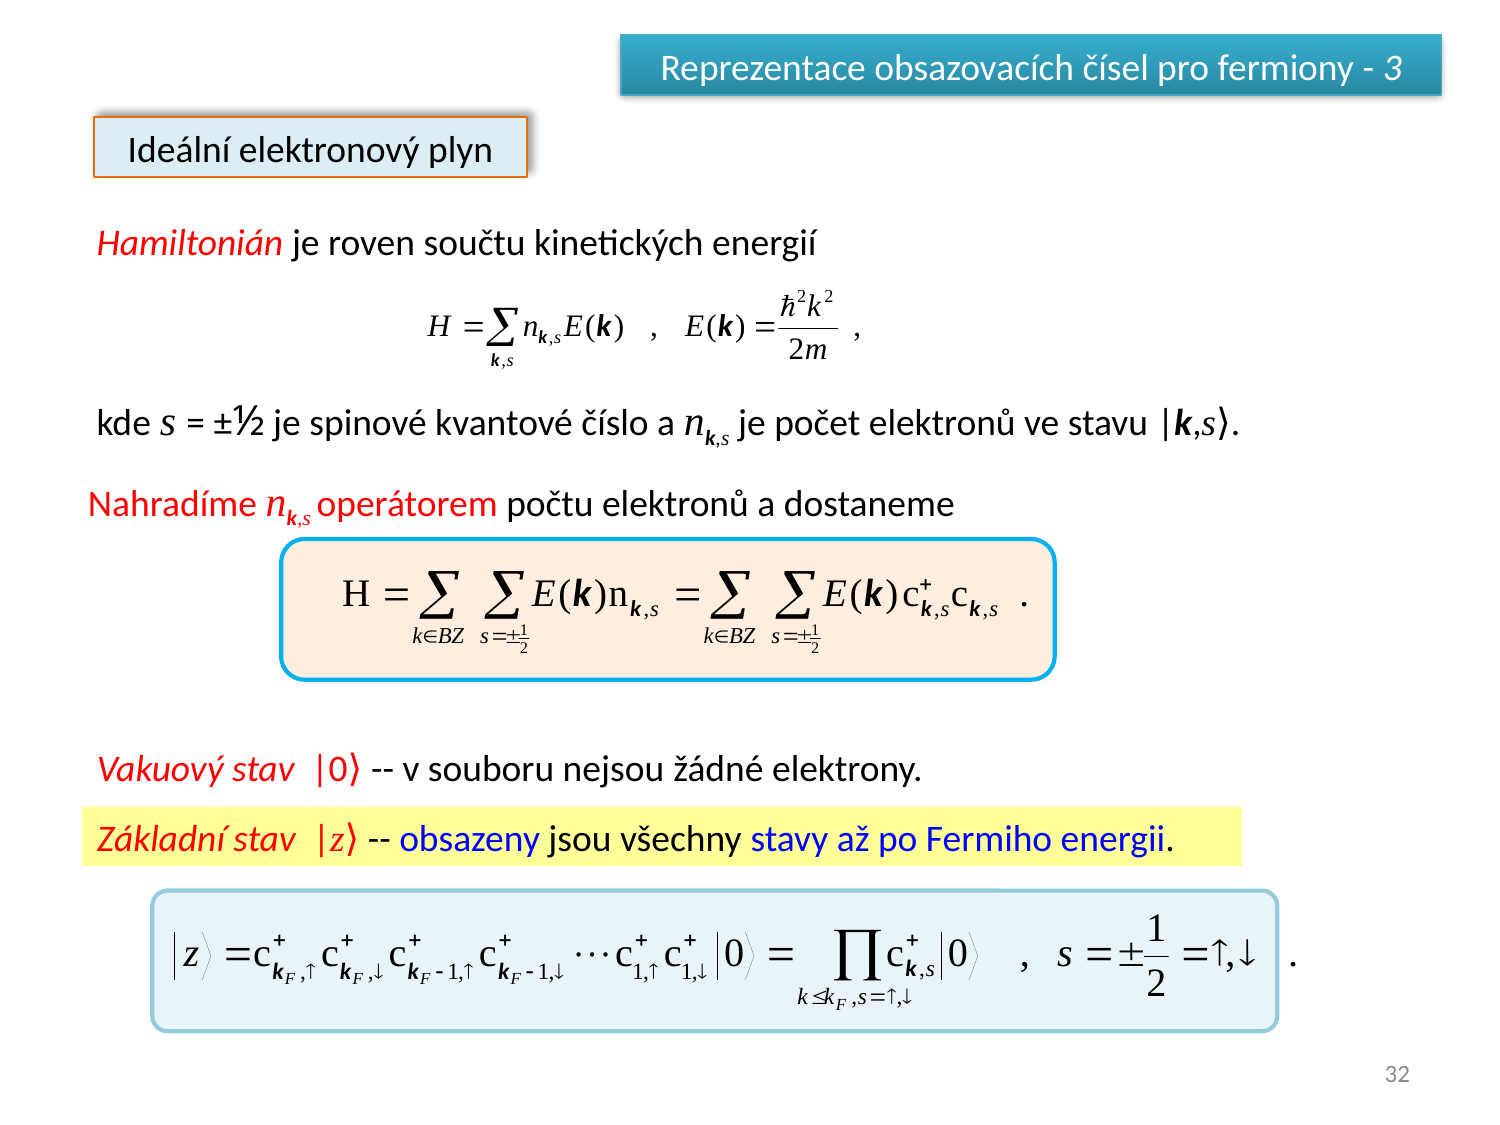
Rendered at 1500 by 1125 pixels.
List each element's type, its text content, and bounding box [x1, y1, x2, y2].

text_box Ideální elektronový plyn [93, 117, 528, 177]
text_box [421, 280, 868, 376]
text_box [81, 736, 1303, 1032]
slide_number 32 [1074, 1042, 1425, 1103]
text_box kde s = ±½ je spinové kvantové číslo a nk,s je počet elektronů ve stavu |k,s⟩. [81, 386, 1301, 457]
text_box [72, 467, 1140, 680]
text_box Hamiltonián je roven součtu kinetických energií [81, 210, 1102, 271]
text_box Reprezentace obsazovacích čísel pro fermiony - 3 [620, 34, 1442, 96]
